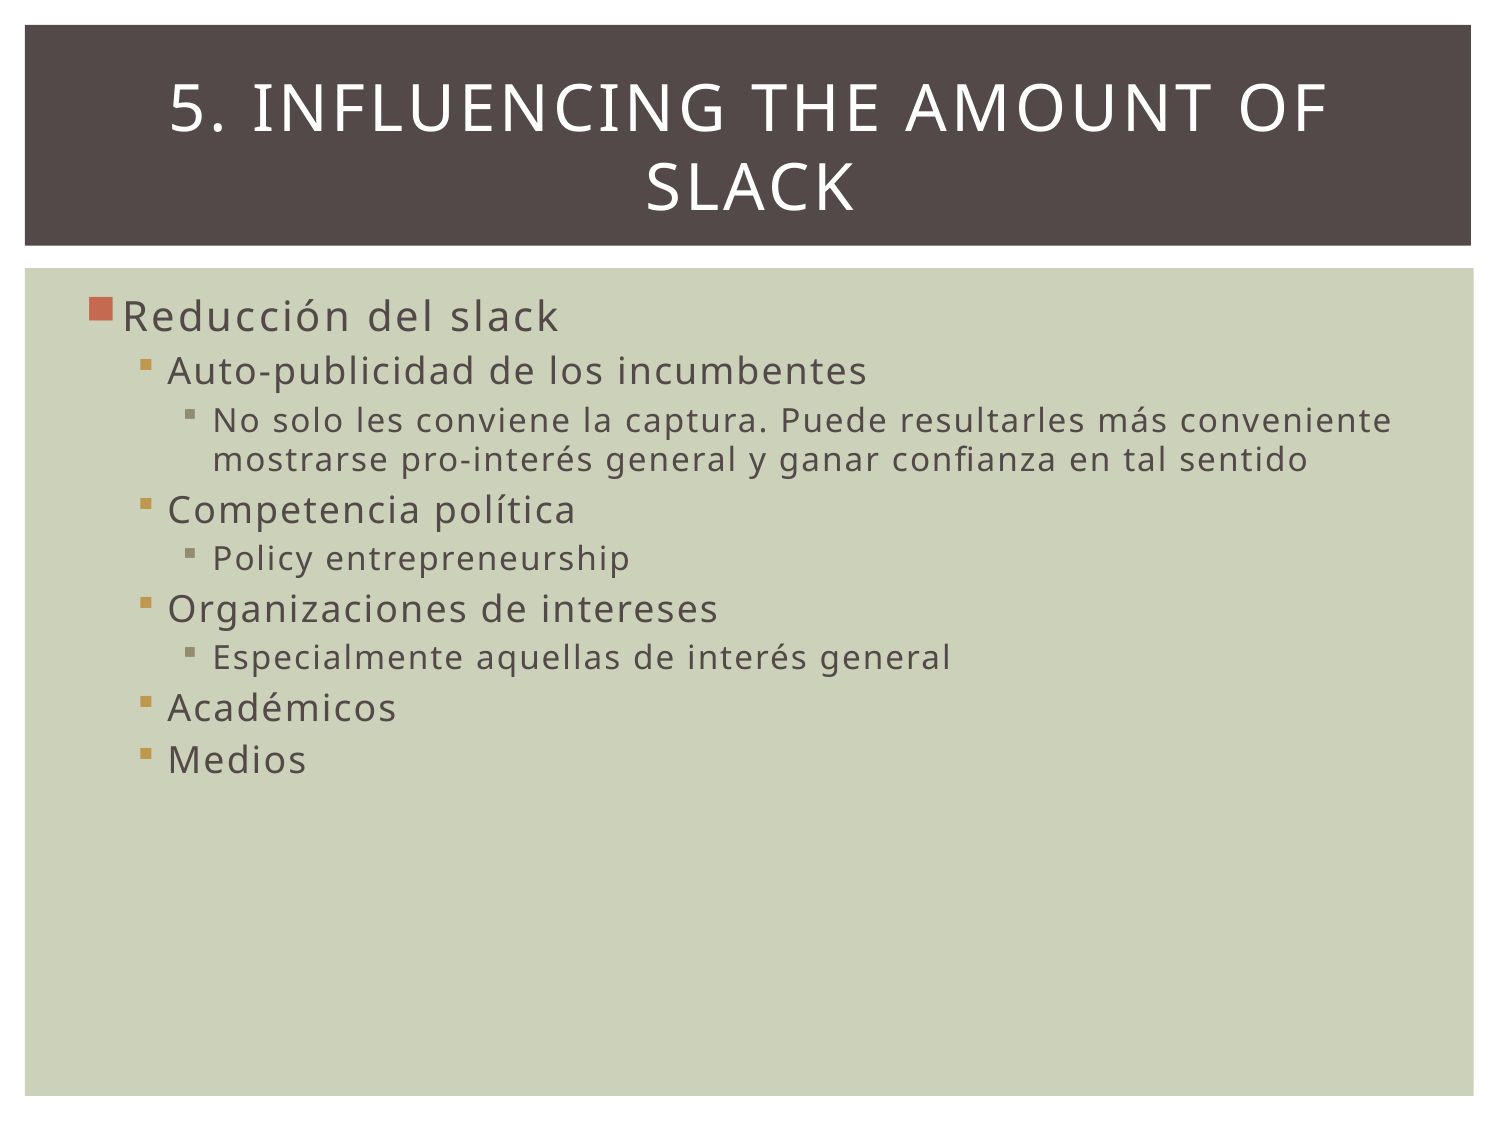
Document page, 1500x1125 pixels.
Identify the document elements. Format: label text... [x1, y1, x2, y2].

title 5. Influencing the amount of slack [62, 58, 1438, 232]
list Reducción del slack Auto-publicidad de los incumbentes No solo les conviene la captura. Puede resultarles más conveniente mostrarse pro-interés general y ganar confianza en tal sentido Competencia política Policy entrepreneurship Organizaciones de intereses Especialmente aquellas de interés general Académicos Medios [62, 281, 1442, 1005]
